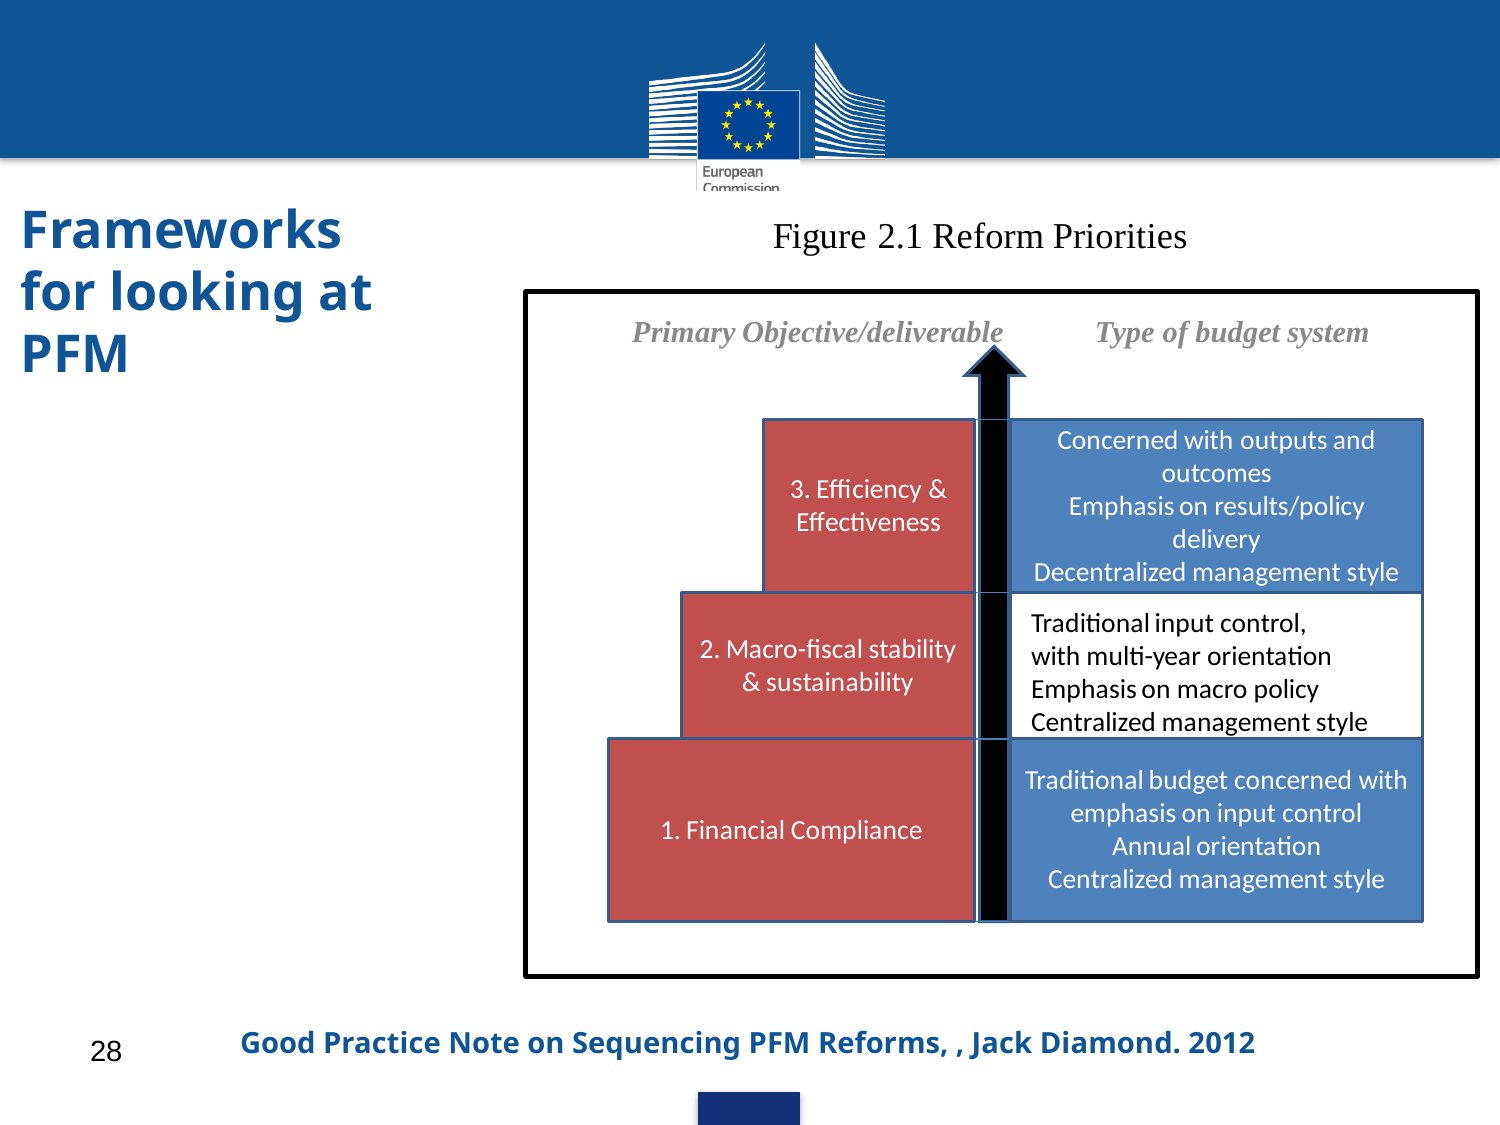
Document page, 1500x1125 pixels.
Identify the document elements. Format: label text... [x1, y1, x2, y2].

picture [649, 42, 885, 190]
list Good Practice Note on Sequencing PFM Reforms, , Jack Diamond. 2012 [149, 1016, 1500, 1064]
slide_number 28 [74, 1024, 426, 1103]
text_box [424, 190, 1500, 1013]
title Frameworks for looking at PFM [0, 207, 419, 372]
